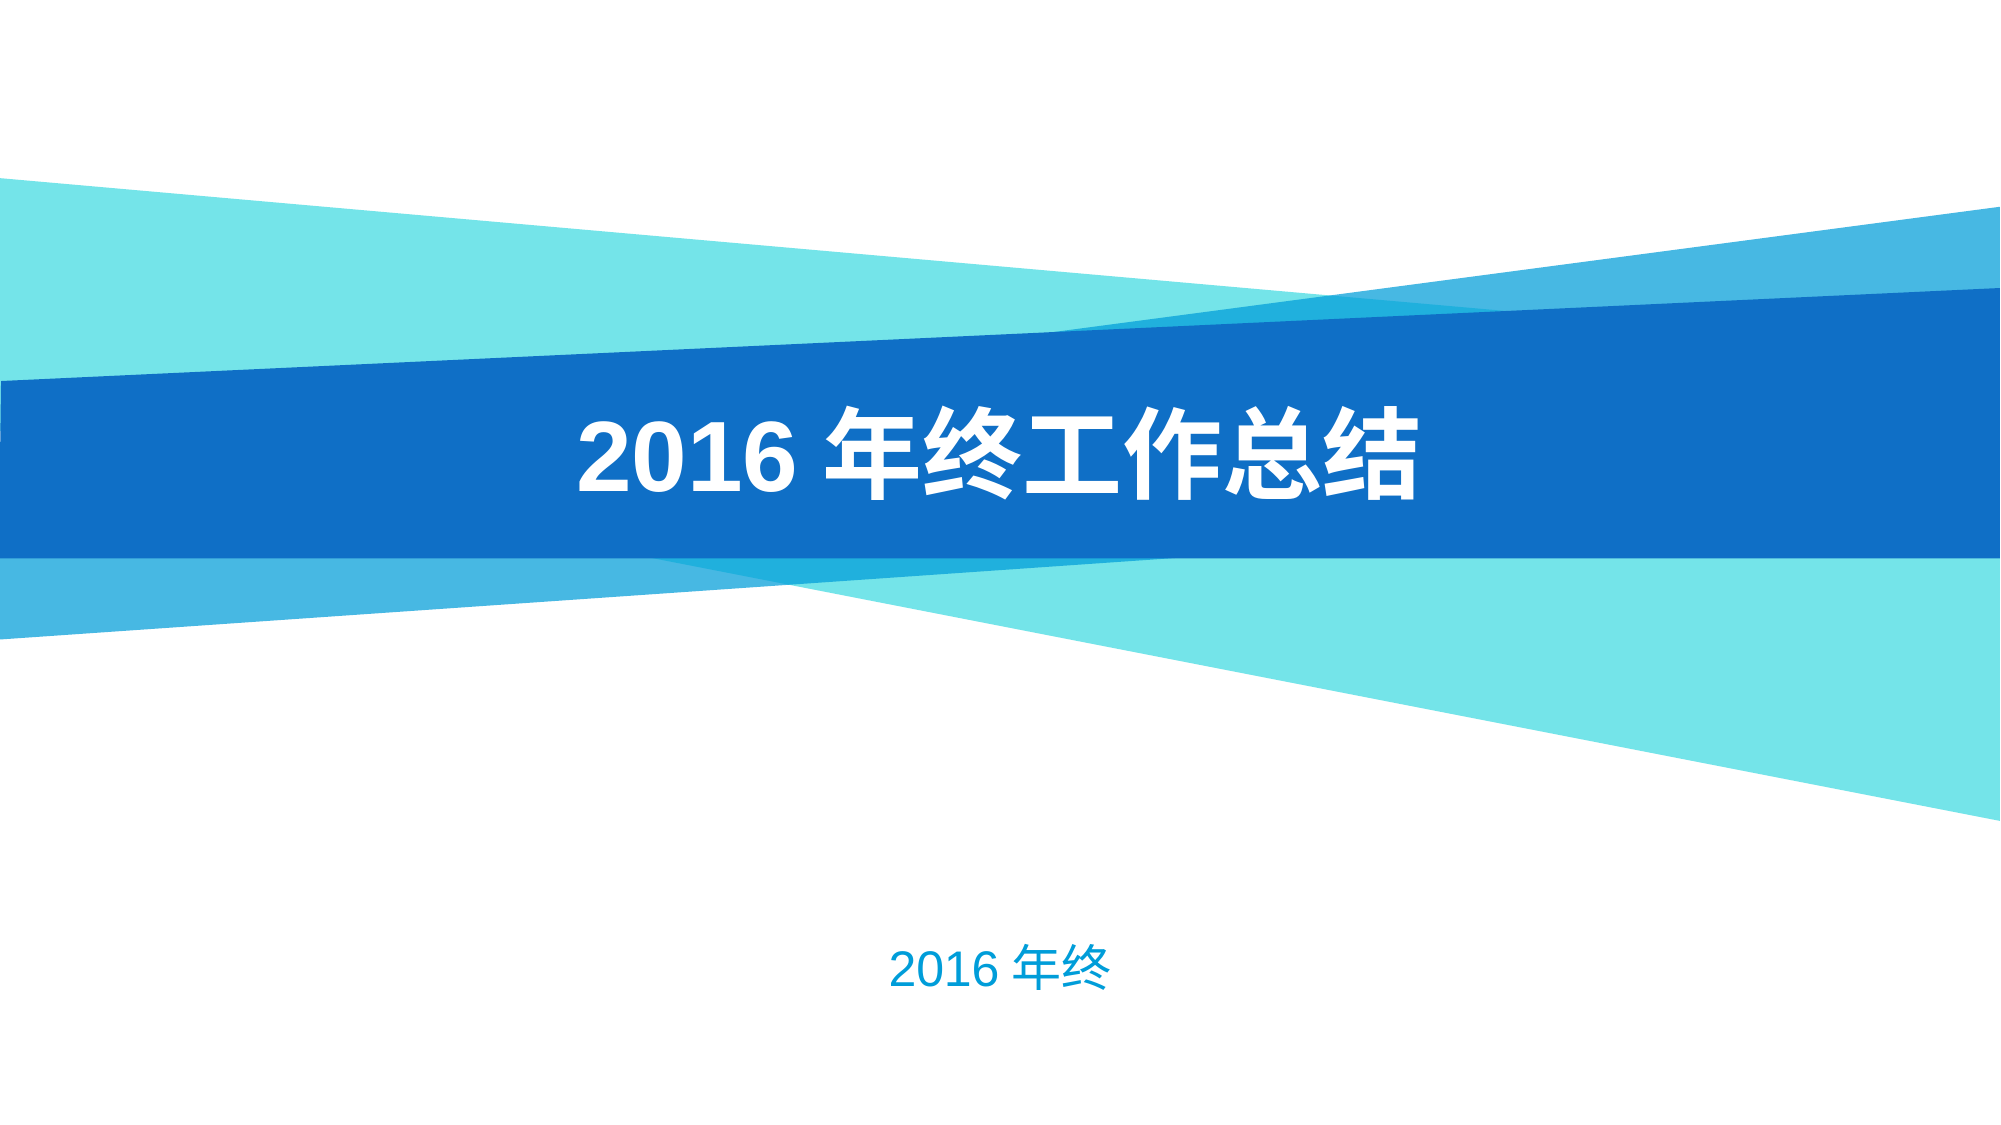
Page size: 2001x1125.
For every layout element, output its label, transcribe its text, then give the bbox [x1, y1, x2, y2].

text_box [0, 177, 1326, 379]
text_box 2016年终 [864, 929, 1136, 1004]
text_box 2016年终工作总结 [474, 383, 1524, 519]
text_box [1061, 205, 2000, 330]
text_box [0, 560, 1162, 641]
text_box [0, 286, 2000, 560]
text_box [790, 560, 2000, 822]
